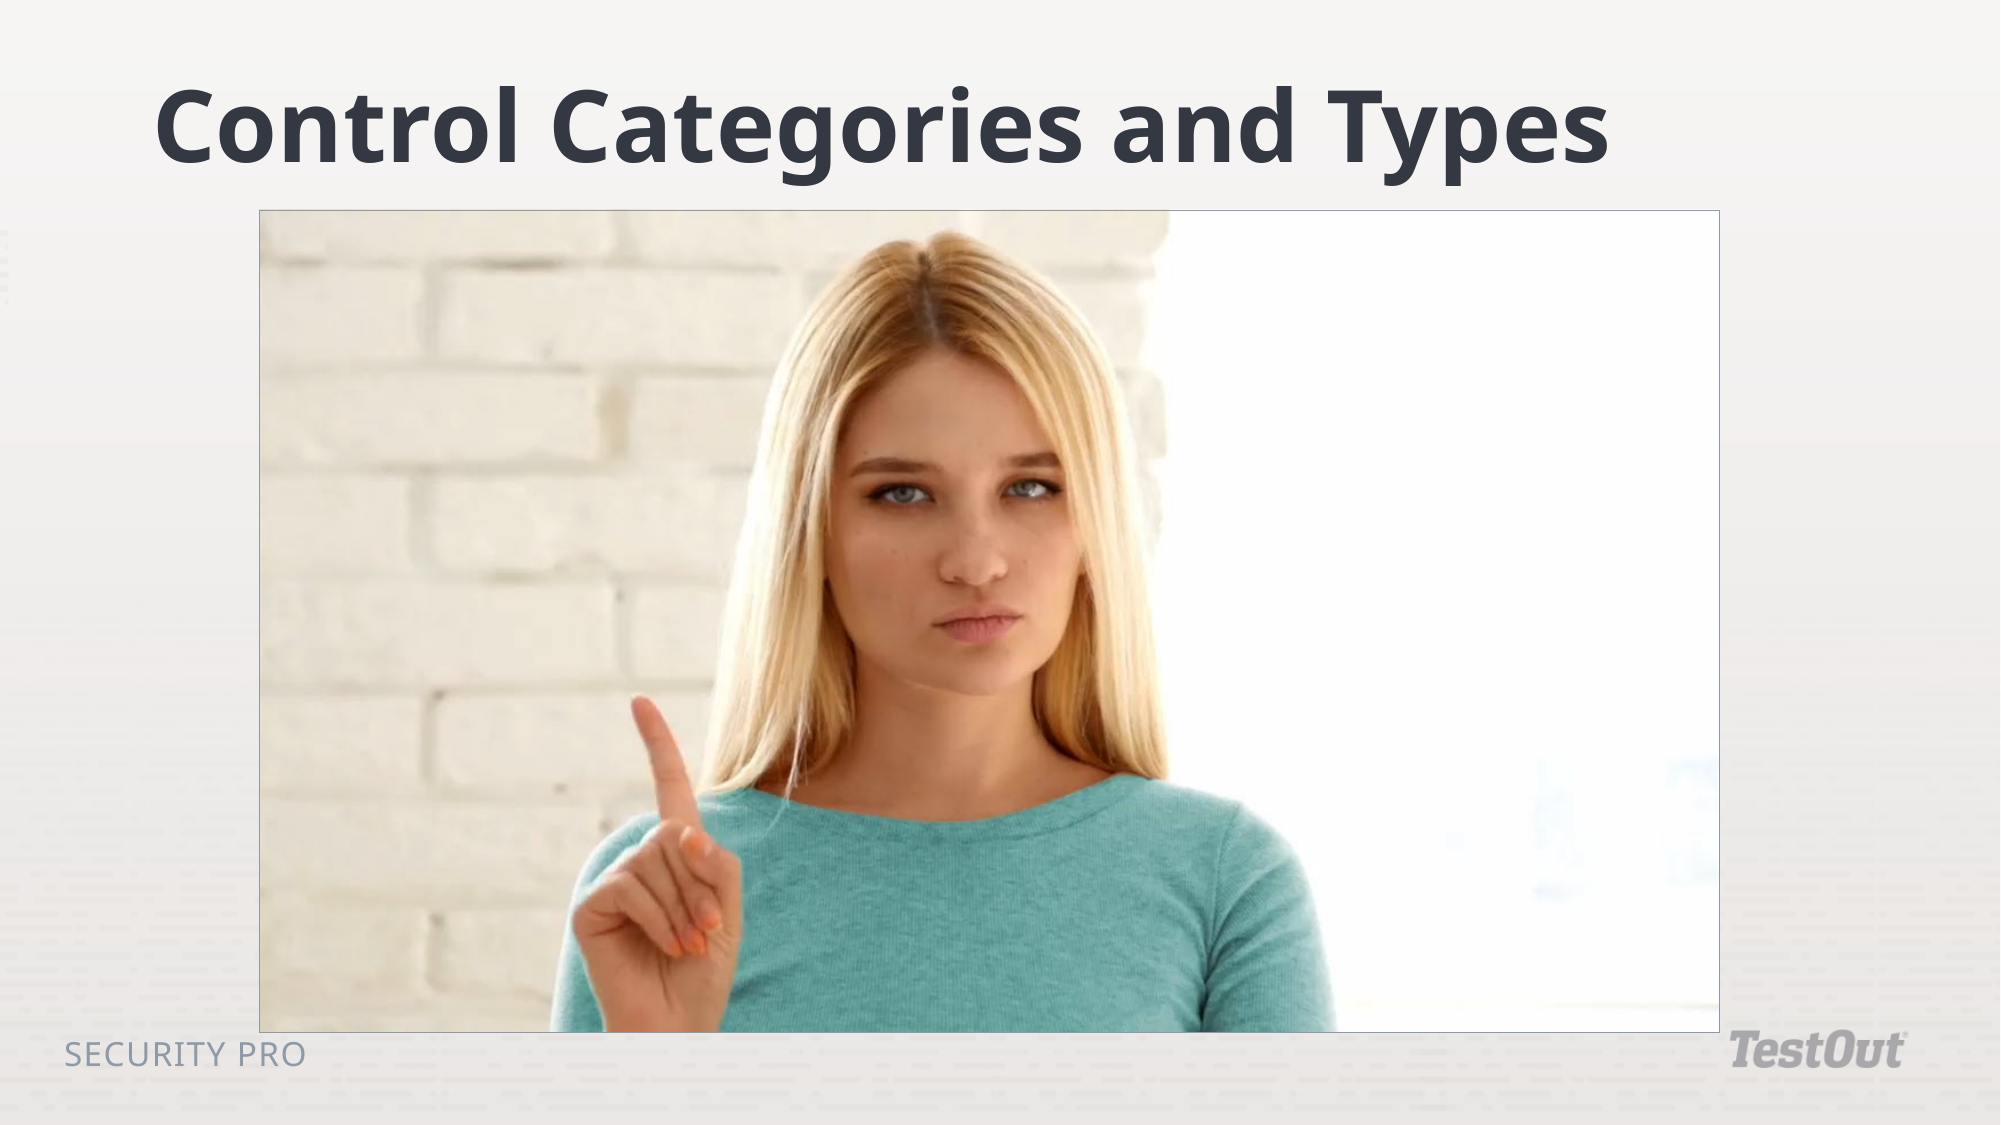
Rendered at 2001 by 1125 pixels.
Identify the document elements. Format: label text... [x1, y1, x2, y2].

title Control Categories and Types [137, 49, 1863, 210]
list Security Pro [64, 1032, 666, 1079]
picture [0, 0, 2001, 1125]
